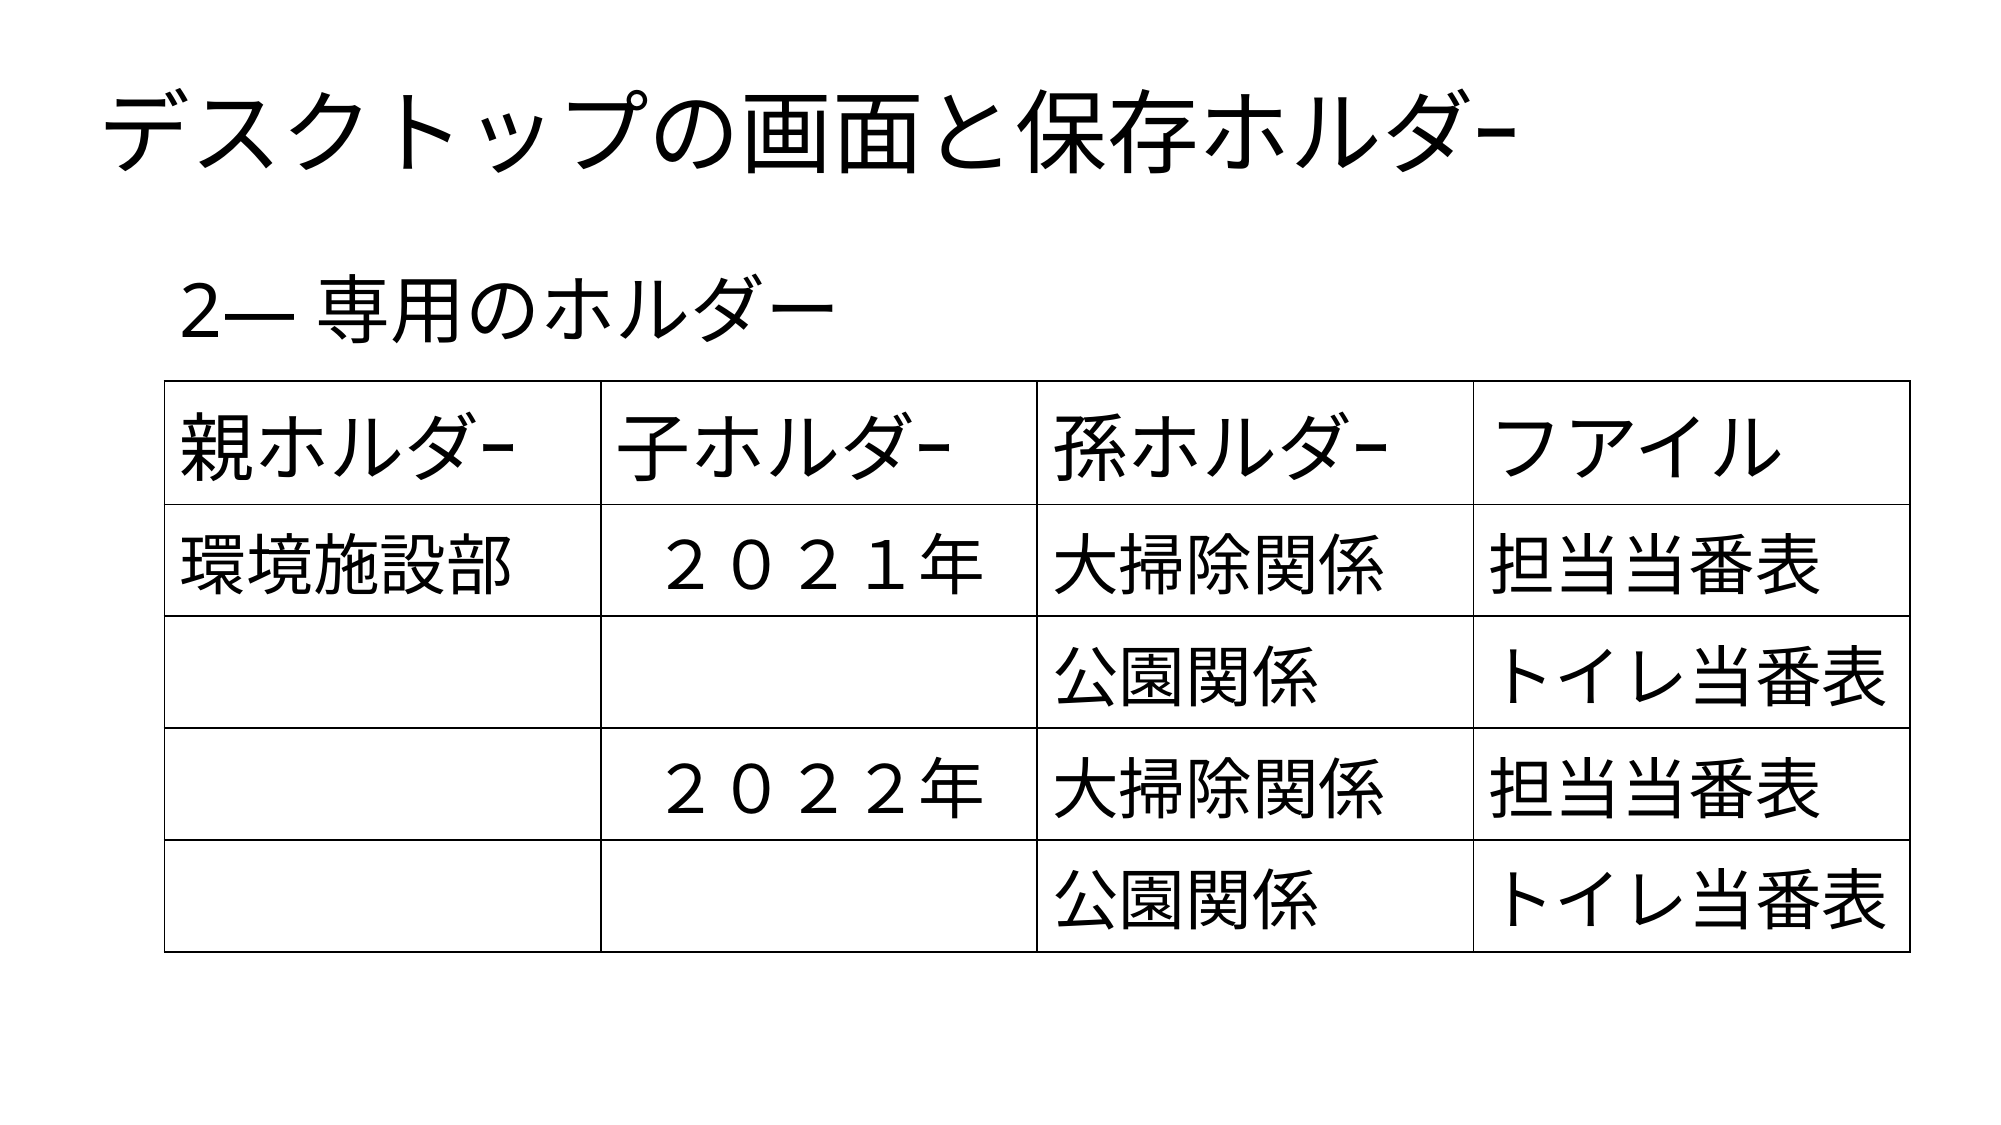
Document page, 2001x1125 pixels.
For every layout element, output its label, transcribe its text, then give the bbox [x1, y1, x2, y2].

table_cell 大掃除関係 [1038, 729, 1473, 839]
table_cell 公園関係 [1038, 841, 1473, 951]
table_cell 担当当番表 [1474, 505, 1909, 615]
text_box 2—専用のホルダー [164, 245, 1662, 380]
table_cell トイレ当番表 [1474, 617, 1909, 727]
table_cell トイレ当番表 [1474, 841, 1909, 951]
table_cell 大掃除関係 [1038, 505, 1473, 615]
table_cell [165, 841, 600, 951]
title デスクトップの画面と保存ホルダｰ [83, 68, 1581, 204]
table_header 親ホルダｰ [165, 382, 600, 504]
table_cell [165, 617, 600, 727]
table_header フアイル [1474, 382, 1909, 504]
table_cell [602, 841, 1036, 951]
table_header 子ホルダｰ [602, 382, 1036, 504]
table_cell 担当当番表 [1474, 729, 1909, 839]
table_cell ２０２１年 [602, 505, 1036, 615]
table_header 孫ホルダｰ [1038, 382, 1473, 504]
table_cell [165, 729, 600, 839]
table_cell 公園関係 [1038, 617, 1473, 727]
table_cell [602, 617, 1036, 727]
table_cell 環境施設部 [165, 505, 600, 615]
table_cell ２０２２年 [602, 729, 1036, 839]
